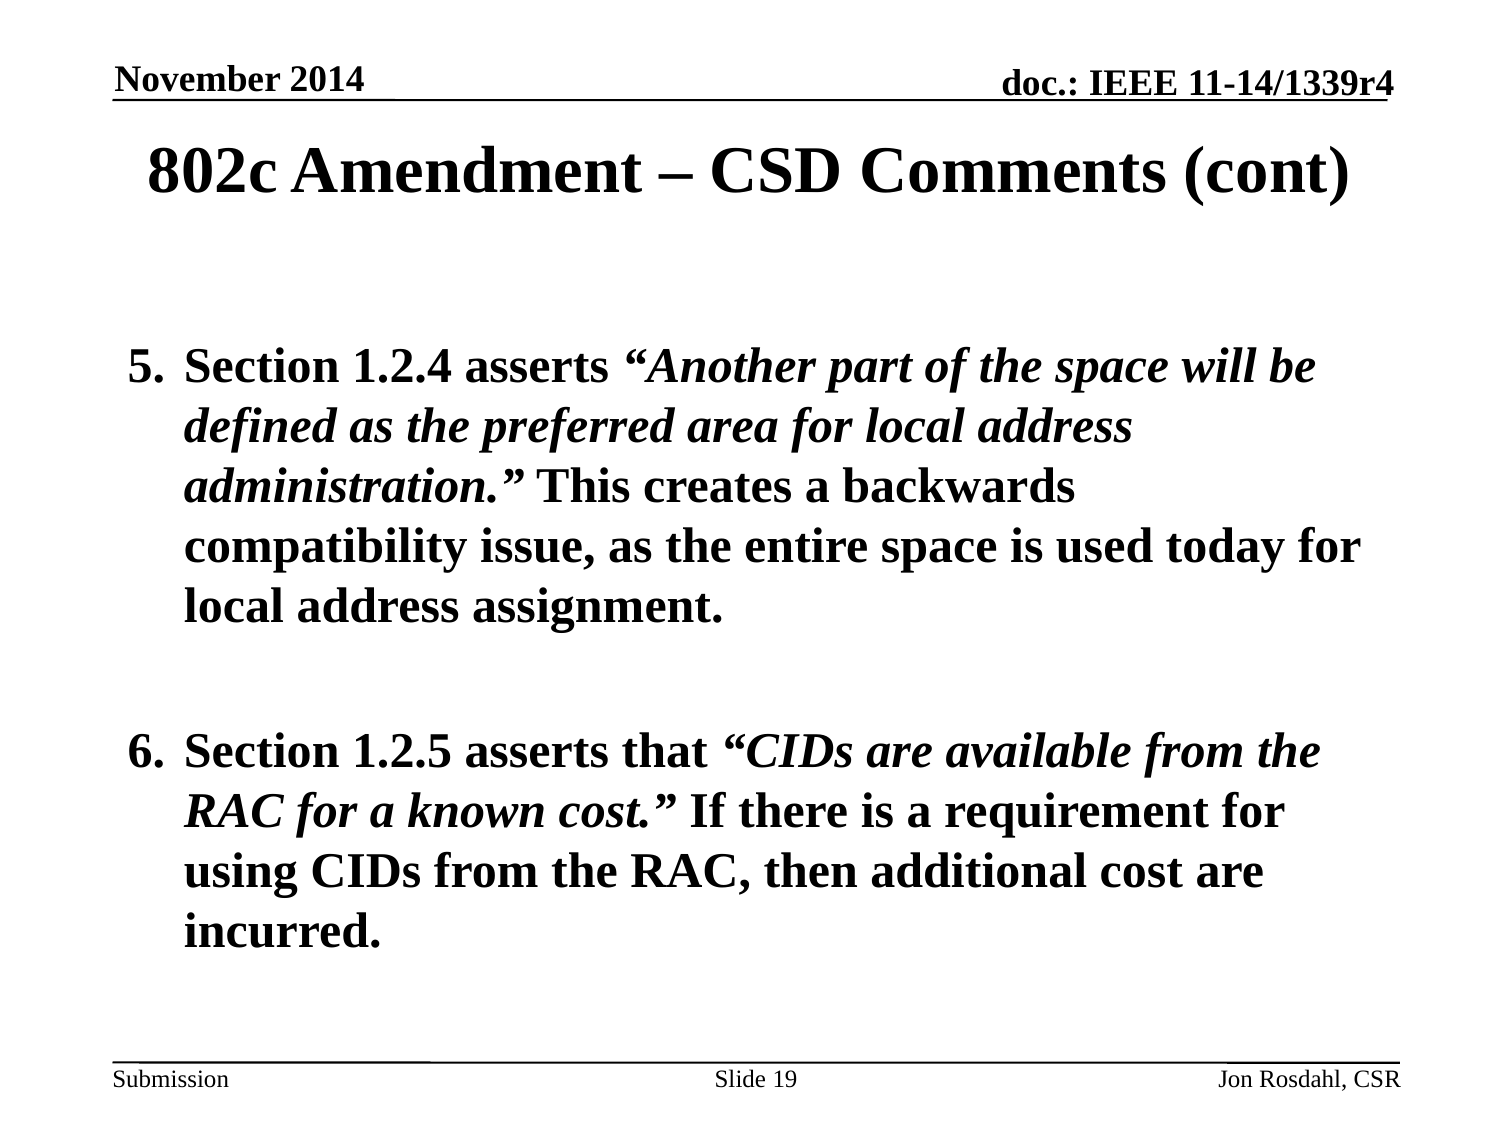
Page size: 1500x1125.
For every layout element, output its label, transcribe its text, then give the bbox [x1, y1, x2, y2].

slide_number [114, 54, 423, 100]
footer Jon Rosdahl, CSR [878, 1061, 1402, 1093]
list Section 1.2.4 asserts “Another part of the space will be defined as the preferred area for local address administration.” This creates a backwards compatibility issue, as the entire space is used today for local address assignment. Section 1.2.5 asserts that “CIDs are available from the RAC for a known cost.” If there is a requirement for using CIDs from the RAC, then additional cost are incurred. [112, 324, 1388, 1000]
title 802c Amendment – CSD Comments (cont) [112, 112, 1388, 221]
slide_number Slide 19 [712, 1061, 800, 1123]
